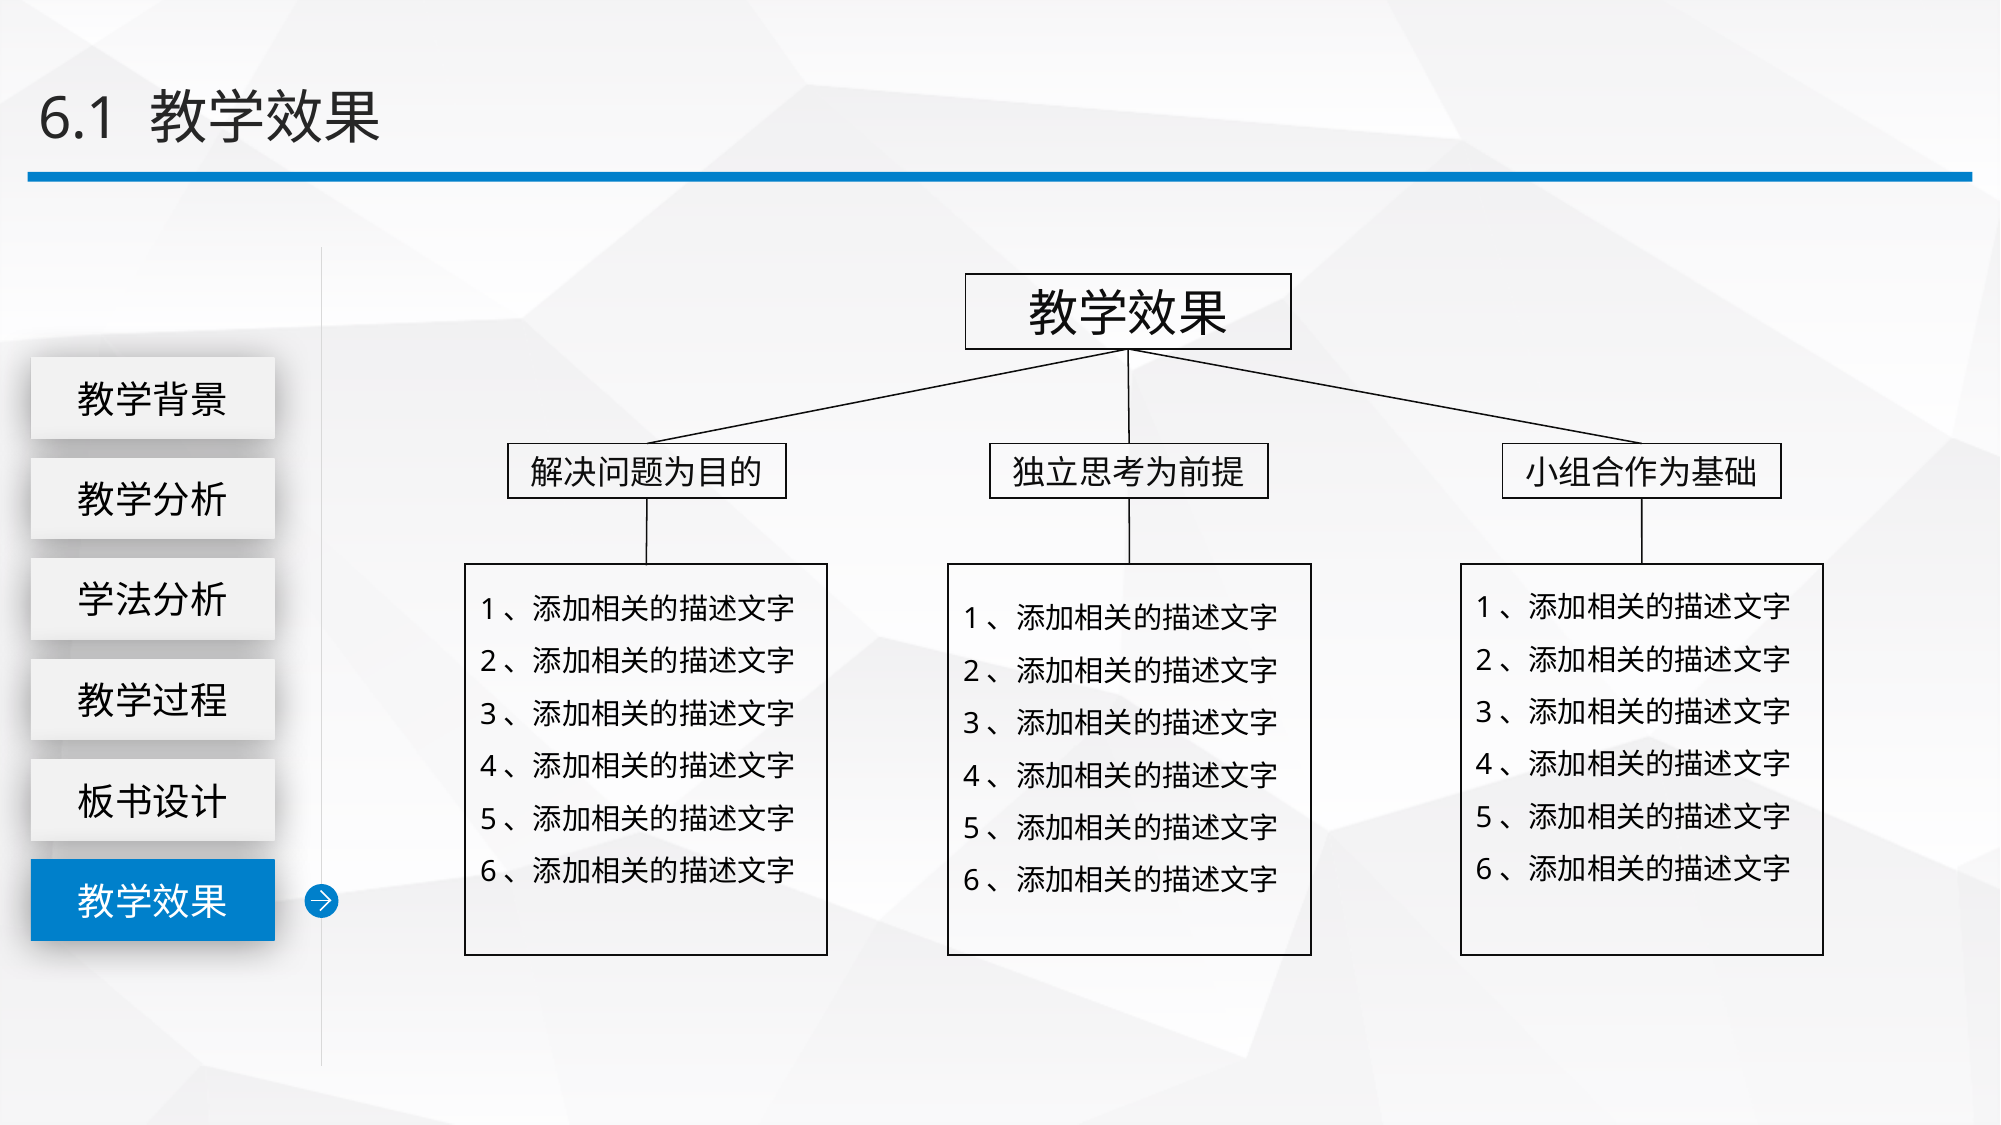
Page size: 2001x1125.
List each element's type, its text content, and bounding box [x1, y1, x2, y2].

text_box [1128, 349, 1642, 444]
text_box [464, 563, 828, 956]
text_box 教学分析 [30, 458, 275, 539]
text_box 解决问题为目的 [507, 443, 787, 499]
text_box [947, 563, 1312, 956]
text_box 独立思考为前提 [990, 444, 1269, 499]
text_box 教学背景 [30, 357, 275, 439]
text_box 1、添加相关的描述文字 2、添加相关的描述文字 3、添加相关的描述文字 4、添加相关的描述文字 5、添加相关的描述文字 6、添加相关的描述文字 [465, 565, 828, 895]
text_box 学法分析 [30, 558, 275, 640]
text_box 教学过程 [30, 659, 275, 740]
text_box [304, 883, 339, 918]
text_box 板书设计 [30, 759, 275, 841]
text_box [647, 349, 1128, 444]
text_box 教学效果 [30, 859, 275, 941]
picture [0, 0, 2000, 1125]
text_box 1、添加相关的描述文字 2、添加相关的描述文字 3、添加相关的描述文字 4、添加相关的描述文字 5、添加相关的描述文字 6、添加相关的描述文字 [948, 574, 1326, 905]
text_box [1460, 563, 1824, 956]
text_box 1、添加相关的描述文字 2、添加相关的描述文字 3、添加相关的描述文字 4、添加相关的描述文字 5、添加相关的描述文字 6、添加相关的描述文字 [1460, 563, 1823, 894]
text_box 6.1 教学效果 [23, 73, 794, 158]
text_box 小组合作为基础 [1502, 443, 1781, 499]
text_box [26, 171, 1973, 183]
text_box 教学效果 [965, 274, 1291, 349]
